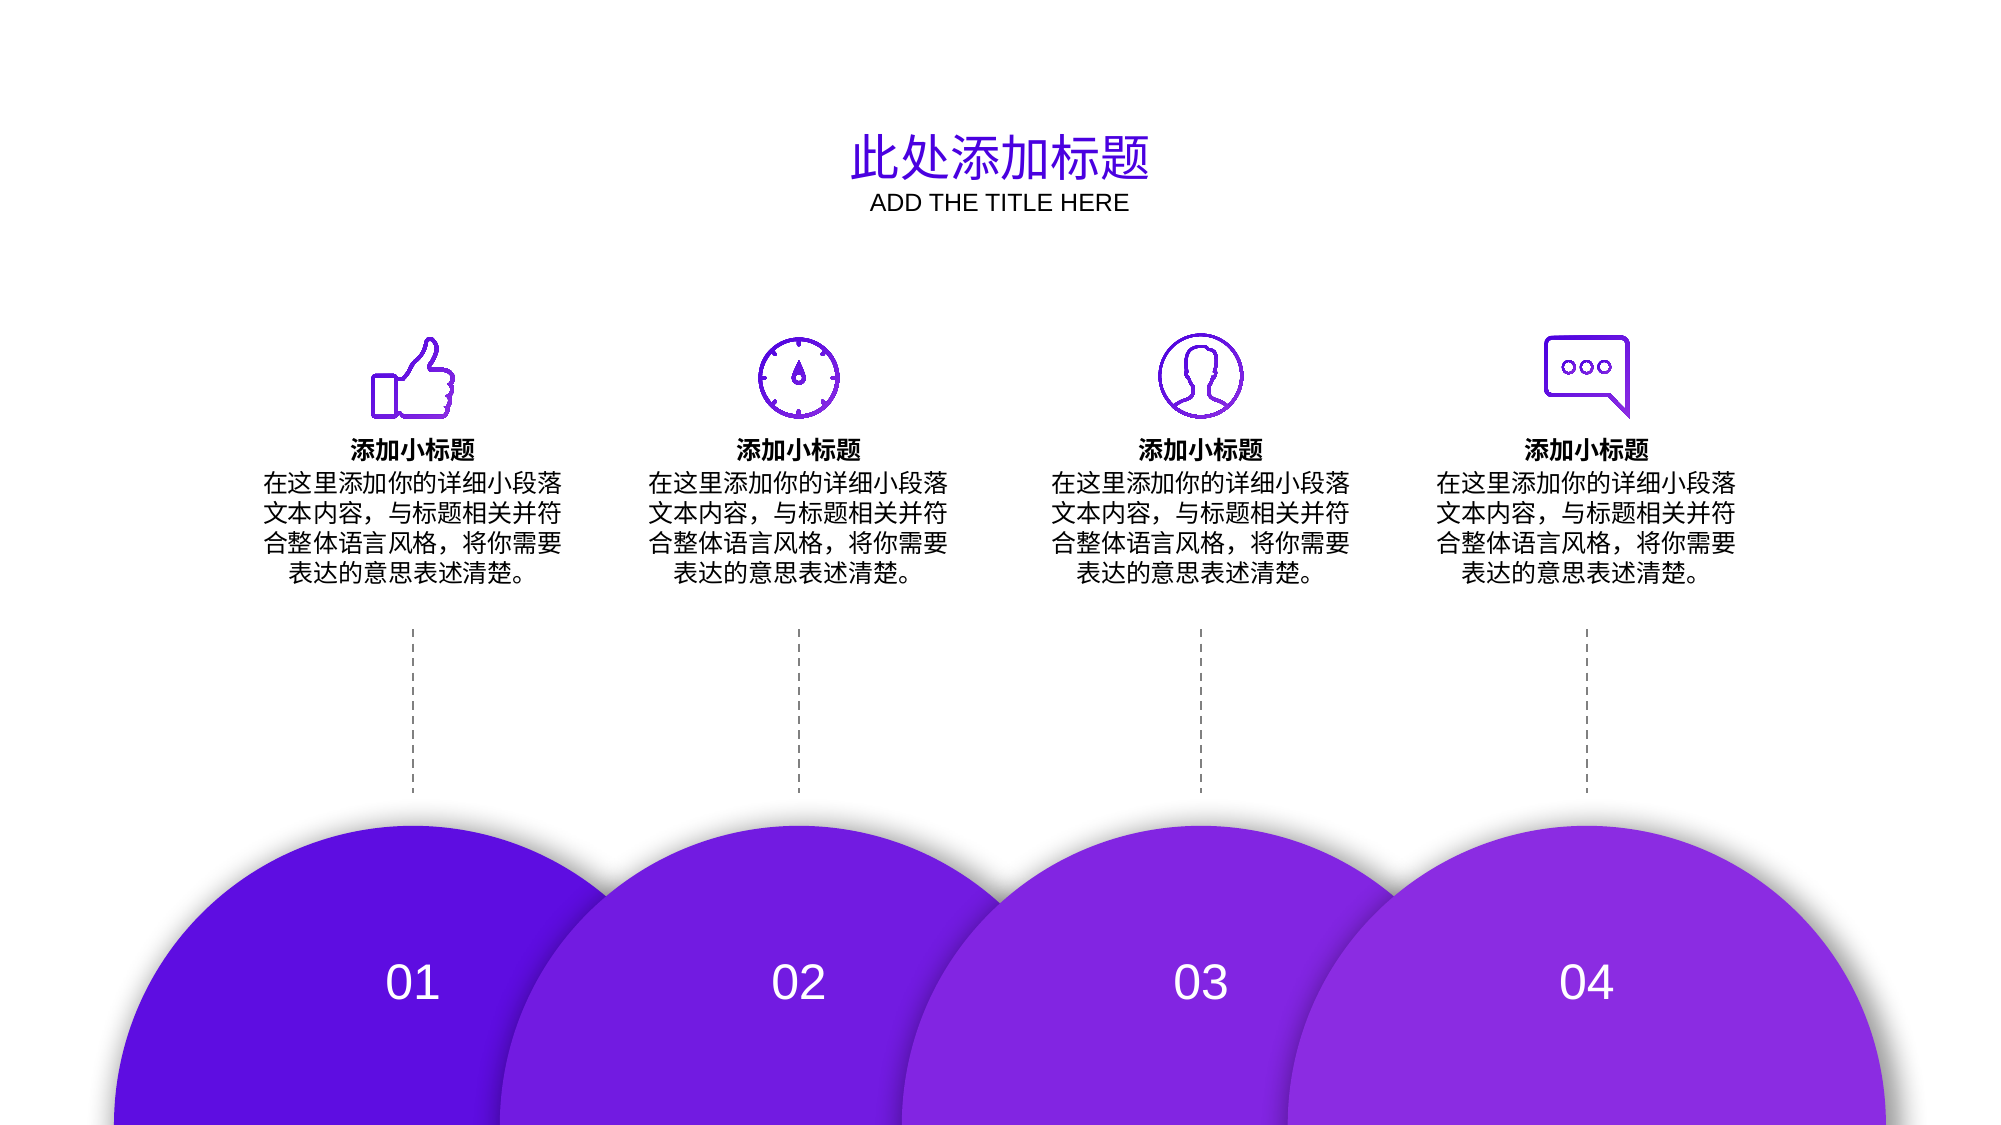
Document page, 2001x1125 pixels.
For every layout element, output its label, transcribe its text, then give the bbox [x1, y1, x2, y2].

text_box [1025, 333, 1377, 597]
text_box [623, 337, 975, 597]
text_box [499, 825, 901, 1125]
text_box 此处添加标题 ADD THE TITLE HERE [760, 118, 1240, 224]
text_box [1411, 335, 1763, 597]
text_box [113, 825, 499, 1125]
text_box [1287, 825, 1886, 1125]
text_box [901, 825, 1287, 1125]
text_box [237, 337, 589, 597]
